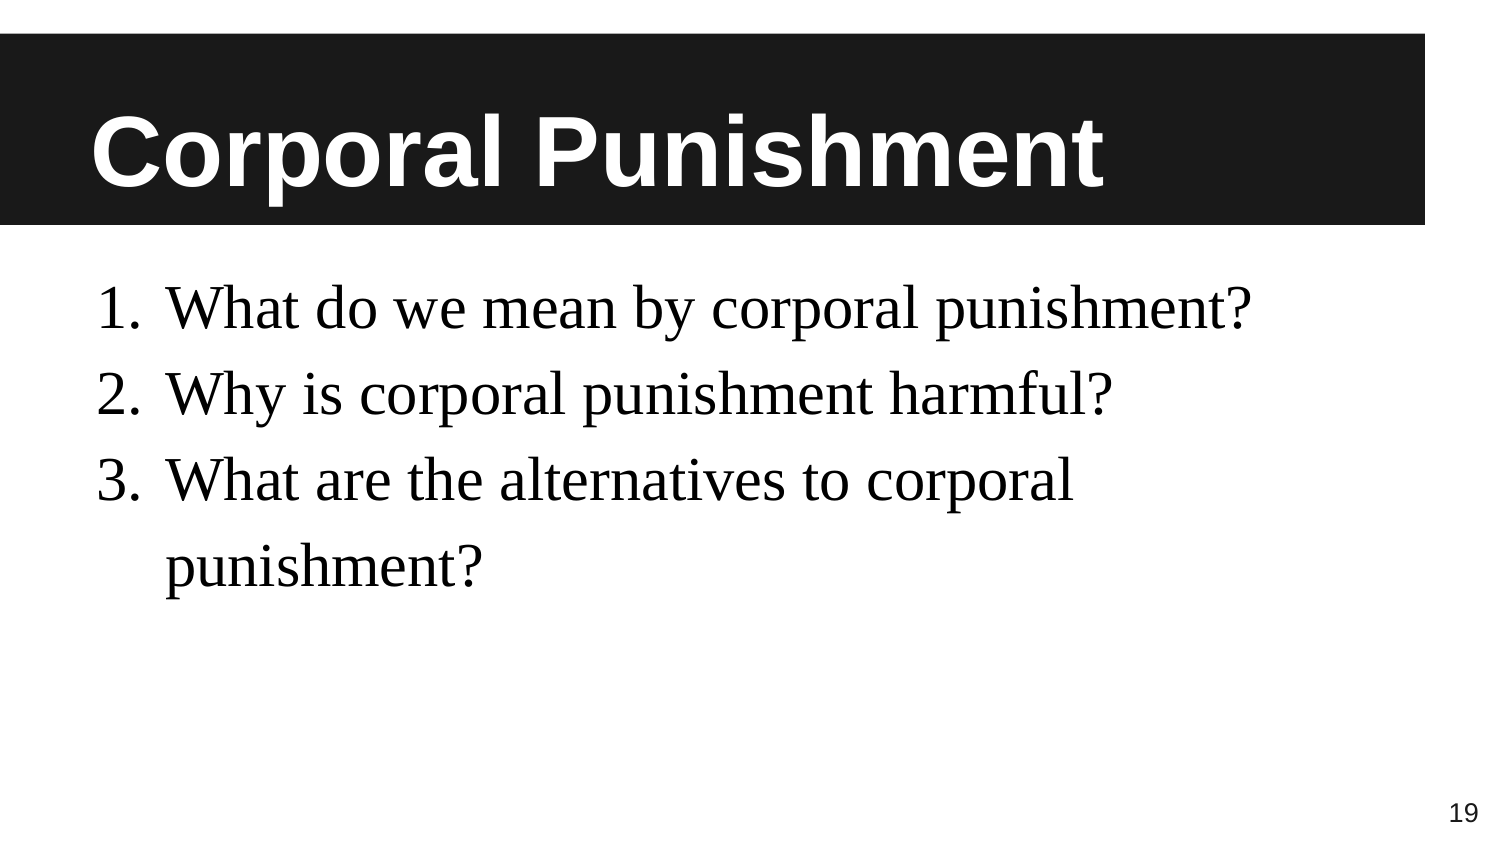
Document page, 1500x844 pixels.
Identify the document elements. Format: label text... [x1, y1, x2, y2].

title Corporal Punishment [75, 33, 1425, 221]
list What do we mean by corporal punishment? Why is corporal punishment harmful? What are the alternatives to corporal punishment? [75, 239, 1425, 808]
slide_number 19 [1403, 779, 1494, 844]
